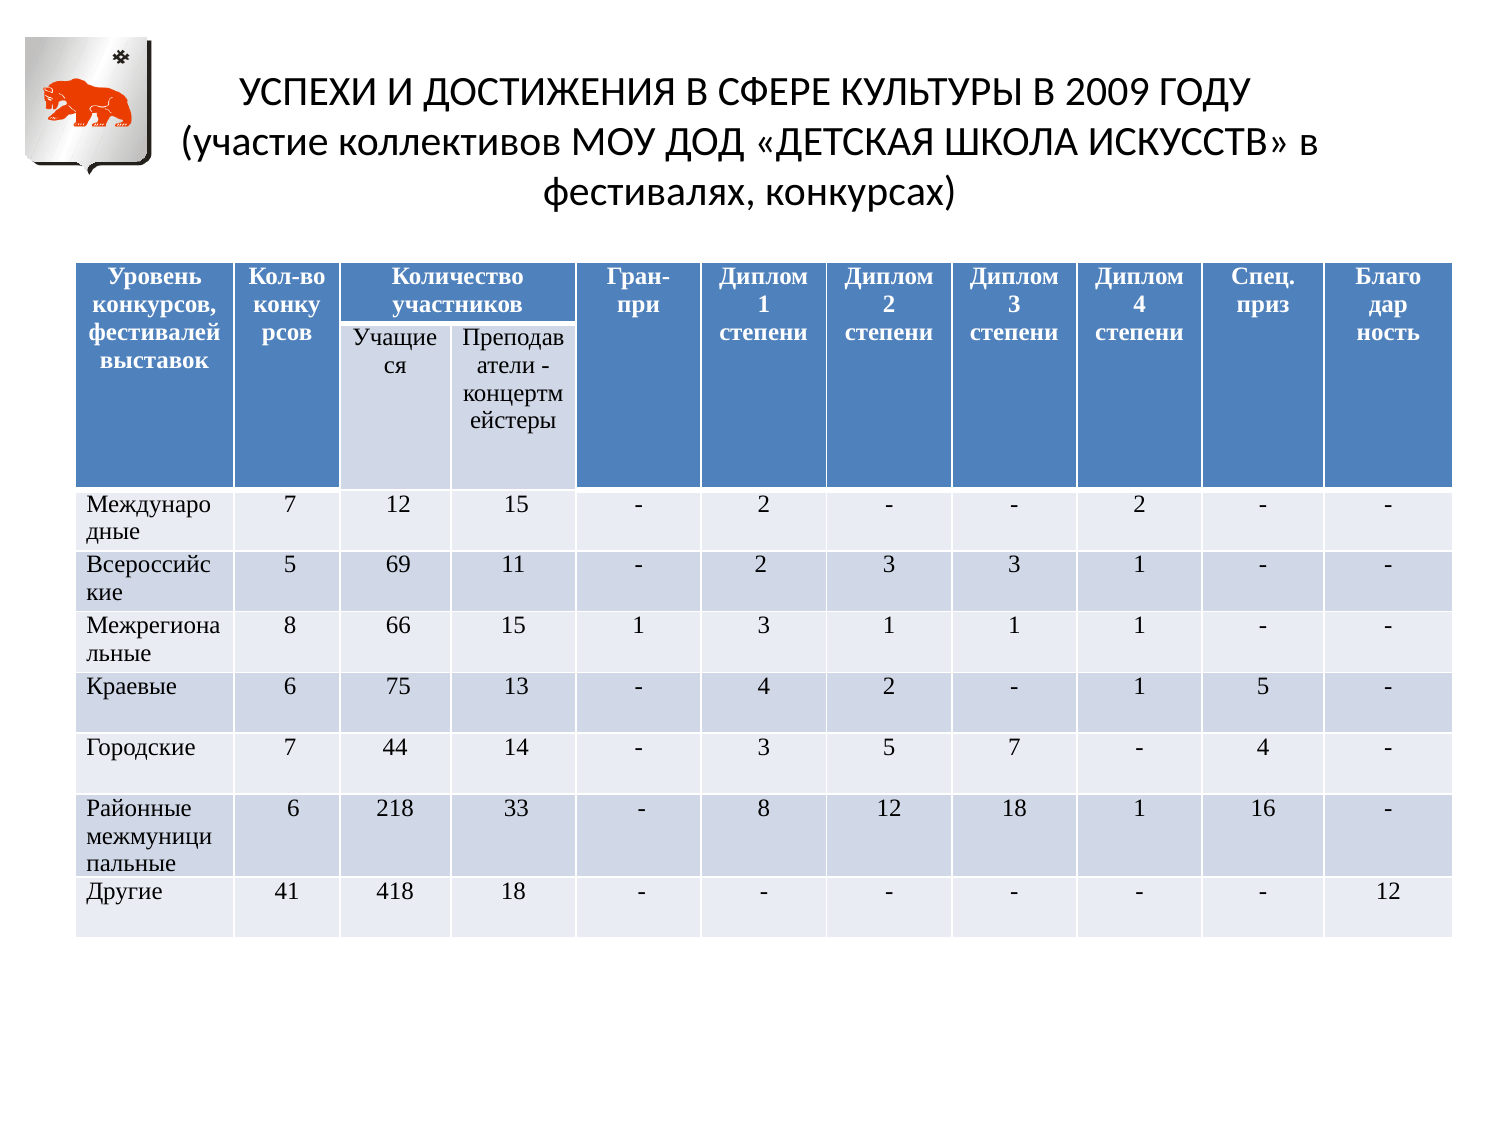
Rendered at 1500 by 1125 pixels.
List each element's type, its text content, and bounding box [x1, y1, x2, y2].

table_cell 4 [1203, 734, 1323, 793]
table_cell 2 [702, 493, 826, 550]
table_cell 18 [452, 878, 575, 937]
table_cell - [577, 734, 700, 793]
table_cell Межрегиональные [76, 612, 233, 672]
table_cell - [1325, 673, 1452, 732]
table_cell 15 [452, 491, 575, 550]
table_cell Краевые [76, 673, 233, 732]
table_cell Районные межмуниципальные [76, 795, 233, 876]
table_cell 75 [341, 673, 450, 732]
table_cell - [1203, 552, 1323, 611]
table_cell - [1203, 612, 1323, 672]
table_cell 1 [1078, 673, 1201, 732]
table_cell 1 [827, 612, 951, 672]
table_header Уровень конкурсов, фестивалей выставок [76, 263, 233, 487]
table_cell 12 [341, 491, 450, 550]
table_cell 12 [1325, 878, 1452, 937]
table_cell 66 [341, 612, 450, 672]
table_cell 44 [341, 734, 450, 793]
table_cell 4 [702, 673, 826, 732]
table_cell - [953, 878, 1076, 937]
table_cell - [1325, 552, 1452, 611]
table_cell 15 [452, 612, 575, 672]
table_cell 18 [953, 795, 1076, 876]
table_cell 418 [341, 878, 450, 937]
table_cell 5 [1203, 673, 1323, 732]
title УСПЕХИ И ДОСТИЖЕНИЯ В СФЕРЕ КУЛЬТУРЫ В 2009 ГОДУ (участие коллективов МОУ ДОД «ДЕТСКАЯ ШКОЛА ИСКУССТВ» в фестивалях, конкурсах) [75, 45, 1425, 233]
table_cell - [1203, 878, 1323, 937]
table_cell - [1325, 795, 1452, 876]
table_cell 3 [702, 612, 826, 672]
table_cell - [1325, 612, 1452, 672]
table_cell - [1078, 734, 1201, 793]
table_cell - [702, 878, 826, 937]
table_cell 2 [827, 673, 951, 732]
table_cell - [953, 493, 1076, 550]
table_cell 1 [1078, 612, 1201, 672]
table_cell 8 [702, 795, 826, 876]
table_cell - [1325, 734, 1452, 793]
table_cell 7 [953, 734, 1076, 793]
table_cell - [1325, 493, 1452, 550]
table_cell 41 [235, 878, 339, 937]
table_header Диплом 4 степени [1078, 263, 1201, 487]
table_cell - [827, 878, 951, 937]
table_cell 3 [953, 552, 1076, 611]
table_cell Преподаватели -концертмейстеры [452, 326, 575, 489]
table_cell - [1078, 878, 1201, 937]
table_cell Городские [76, 734, 233, 793]
table_cell - [953, 673, 1076, 732]
table_cell Учащиеся [341, 326, 450, 489]
table_cell 1 [1078, 795, 1201, 876]
table_cell 7 [235, 734, 339, 793]
table_cell 1 [1078, 552, 1201, 611]
table_cell - [577, 795, 700, 876]
table_cell 14 [452, 734, 575, 793]
table_cell 3 [827, 552, 951, 611]
table_cell 12 [827, 795, 951, 876]
table_cell 11 [452, 552, 575, 611]
table_cell 1 [953, 612, 1076, 672]
table_cell 7 [235, 493, 339, 550]
table_header Диплом 1 степени [702, 263, 826, 487]
table_cell Международные [76, 493, 233, 550]
table_cell 16 [1203, 795, 1323, 876]
table_cell - [1203, 493, 1323, 550]
picture [23, 34, 153, 176]
table_cell - [827, 493, 951, 550]
table_cell - [577, 552, 700, 611]
table_cell Всероссийские [76, 552, 233, 611]
table_cell 6 [235, 795, 339, 876]
table_cell 3 [702, 734, 826, 793]
table_cell 13 [452, 673, 575, 732]
table_cell 69 [341, 552, 450, 611]
table_cell 8 [235, 612, 339, 672]
table_header Благо дар ность [1325, 263, 1452, 487]
table_cell 33 [452, 795, 575, 876]
table_header Спец. приз [1203, 263, 1323, 487]
table_cell 218 [341, 795, 450, 876]
table_cell - [577, 878, 700, 937]
table_cell 5 [235, 552, 339, 611]
table_header Диплом 2 степени [827, 263, 951, 487]
table_cell 1 [577, 612, 700, 672]
table_header Кол-во конку рсов [235, 263, 339, 487]
table_cell 2 [1078, 493, 1201, 550]
table_cell 2 [702, 552, 826, 611]
table_cell 5 [827, 734, 951, 793]
table_cell Другие [76, 878, 233, 937]
table_cell - [577, 493, 700, 550]
table_header Диплом 3 степени [953, 263, 1076, 487]
table_header Количество участников [341, 263, 575, 321]
table_cell - [577, 673, 700, 732]
table_cell 6 [235, 673, 339, 732]
table_header Гран- при [577, 263, 700, 487]
